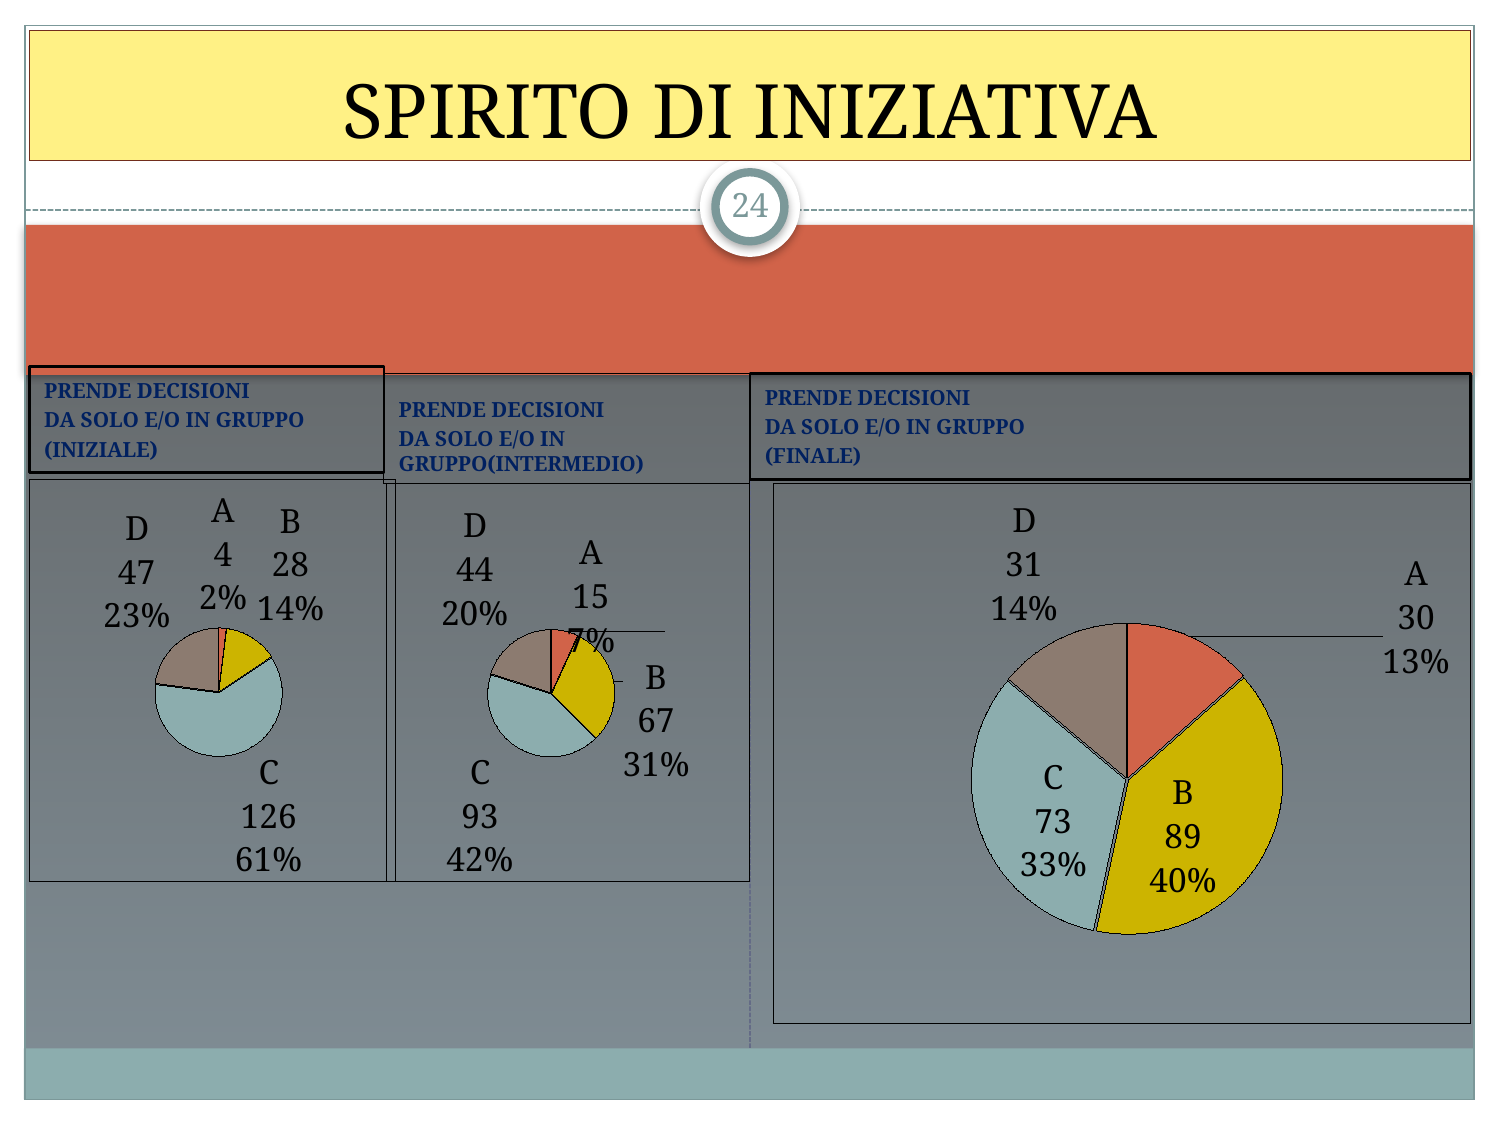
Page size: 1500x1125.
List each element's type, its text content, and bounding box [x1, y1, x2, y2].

list PRENDE DECISIONI DA SOLO E/O IN GRUPPO (FINALE) [749, 372, 1472, 481]
text_box PRENDE DECISIONI DA SOLO E/O IN GRUPPO(INTERMEDIO) [383, 373, 749, 481]
list PRENDE DECISIONI DA SOLO E/O IN GRUPPO (INIZIALE) [28, 365, 385, 474]
slide_number 24 [712, 171, 788, 244]
title SPIRITO DI INIZIATIVA [29, 30, 1471, 161]
chart [773, 483, 1471, 1024]
chart [29, 479, 751, 882]
